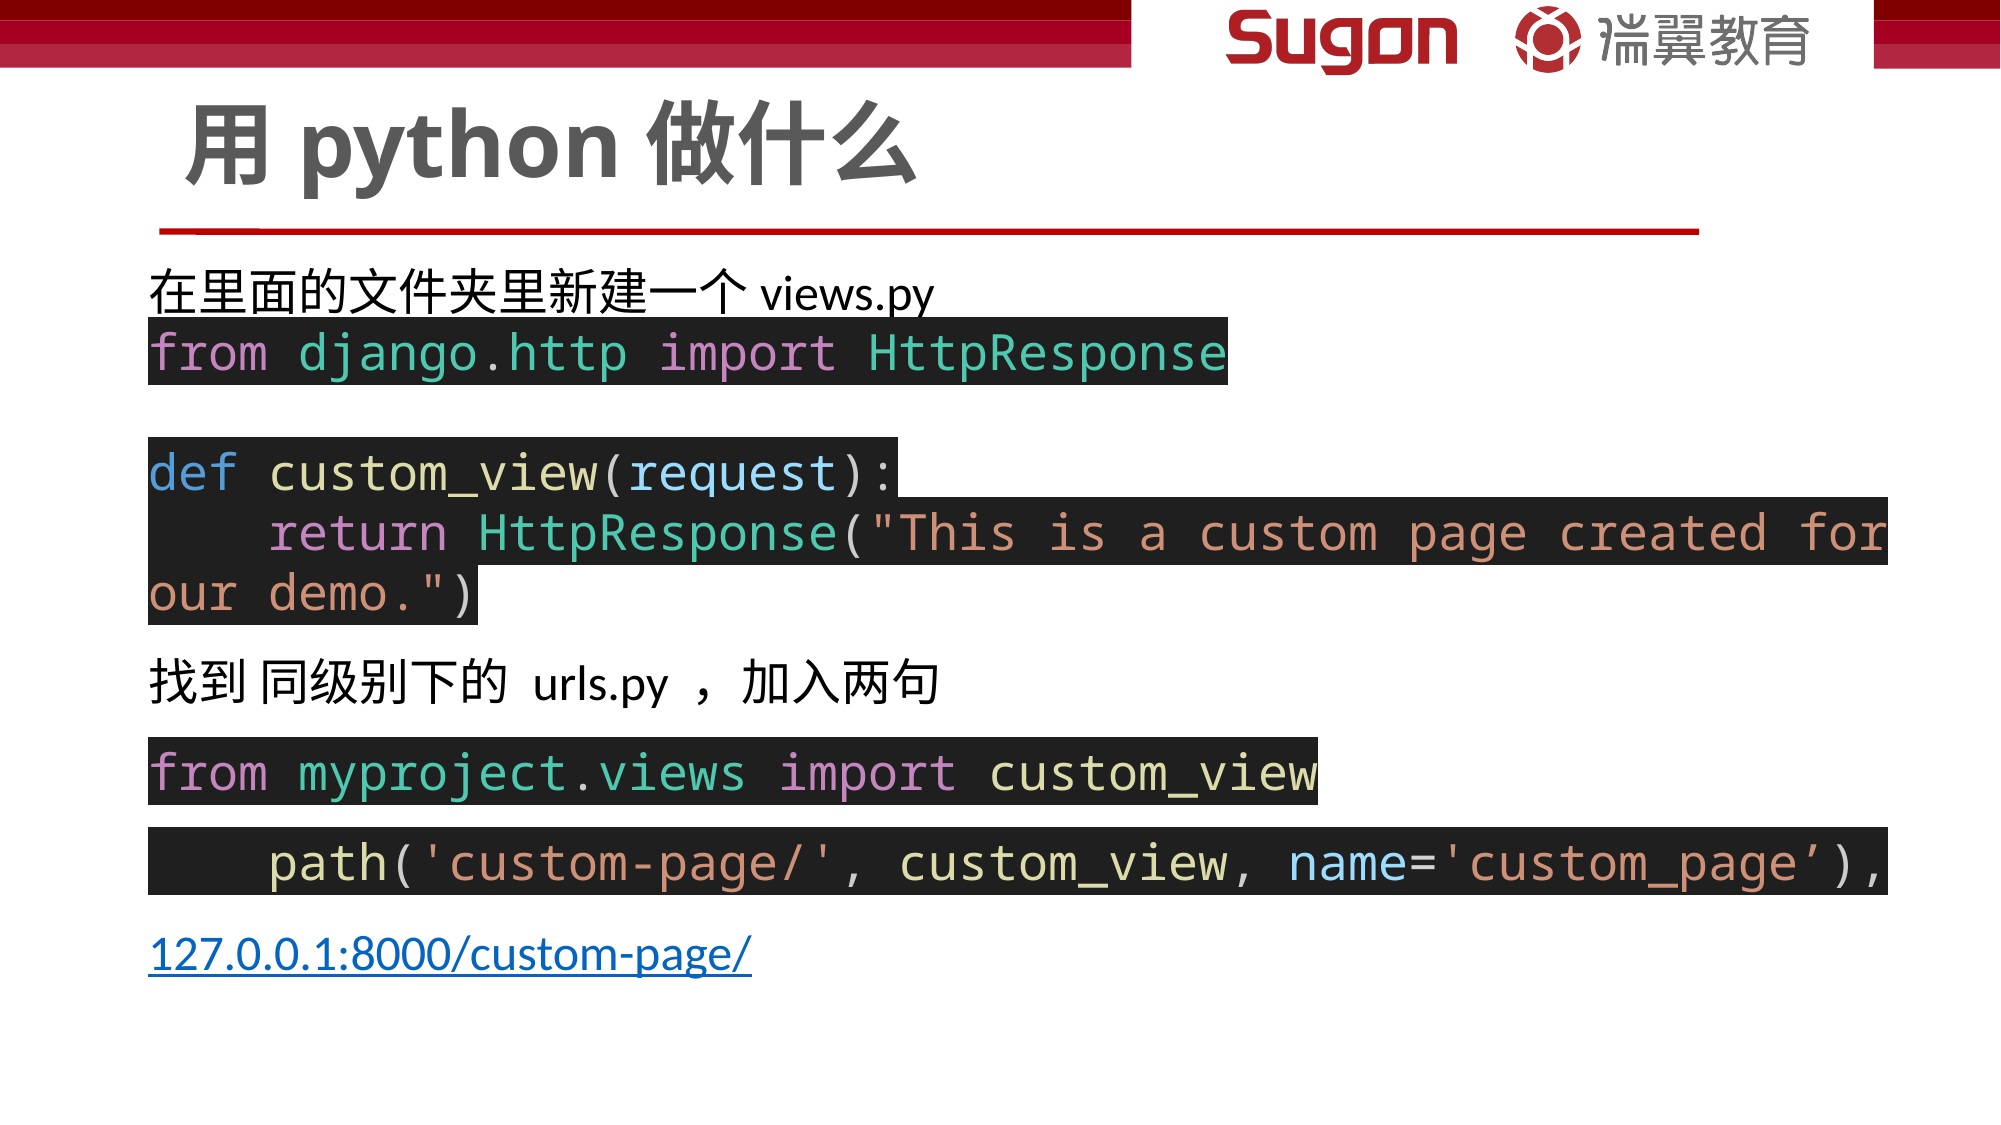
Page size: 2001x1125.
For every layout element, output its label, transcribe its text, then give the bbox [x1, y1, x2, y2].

picture [1194, 0, 1484, 91]
title 用python做什么 [169, 91, 1895, 214]
picture [1515, 6, 1809, 73]
text_box 在里面的文件夹里新建一个views.py from django.http import HttpResponse def custom_view(request): return HttpResponse("This is a custom page created for our demo.") 找到 同级别下的 urls.py ，加入两句 from myproject.views import custom_view path('custom-page/', custom_view, name='custom_page’), 127.0.0.1:8000/custom-page/ [133, 223, 1970, 1078]
